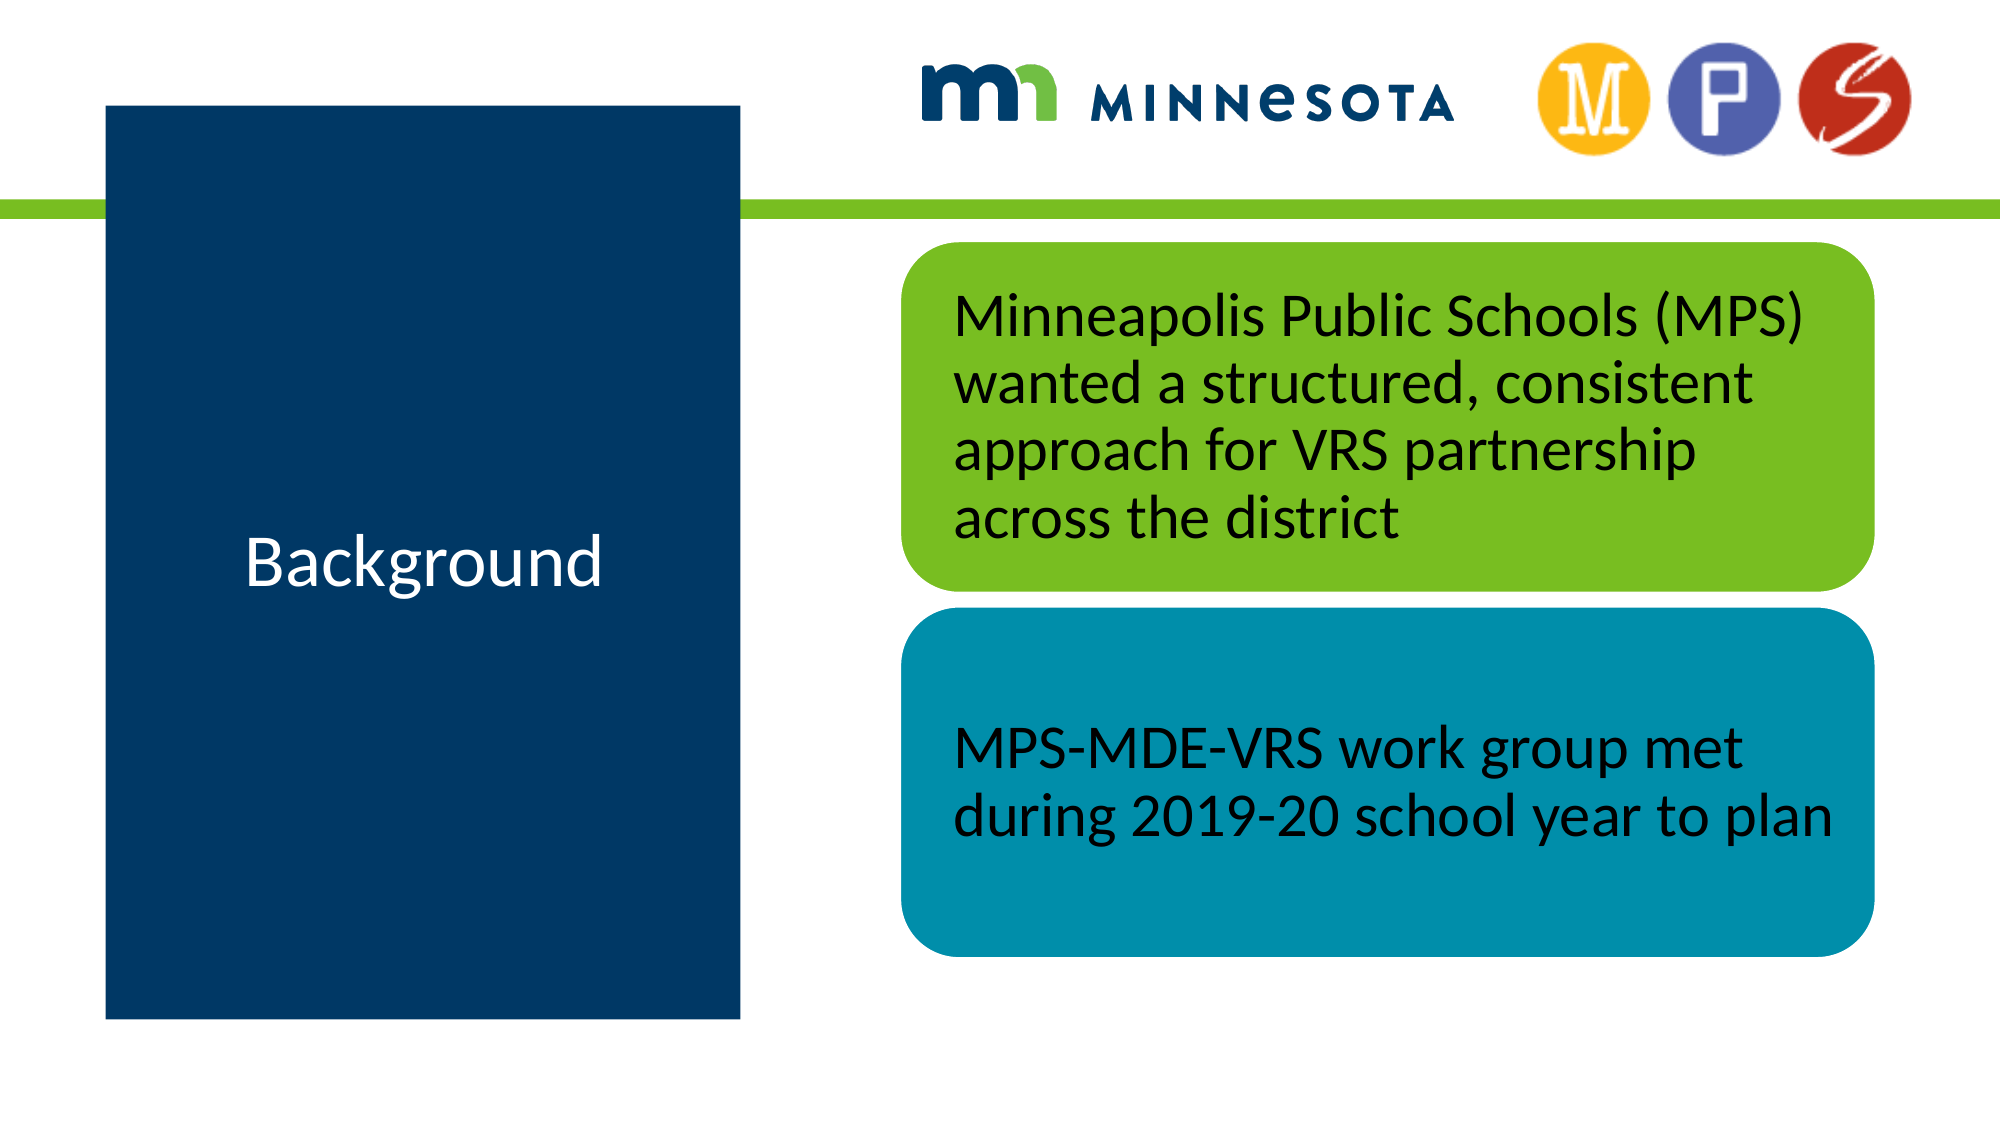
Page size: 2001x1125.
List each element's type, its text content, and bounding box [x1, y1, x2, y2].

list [900, 240, 1876, 1041]
picture [922, 3, 1454, 181]
picture [1509, 23, 1932, 188]
title Background [105, 105, 741, 1020]
